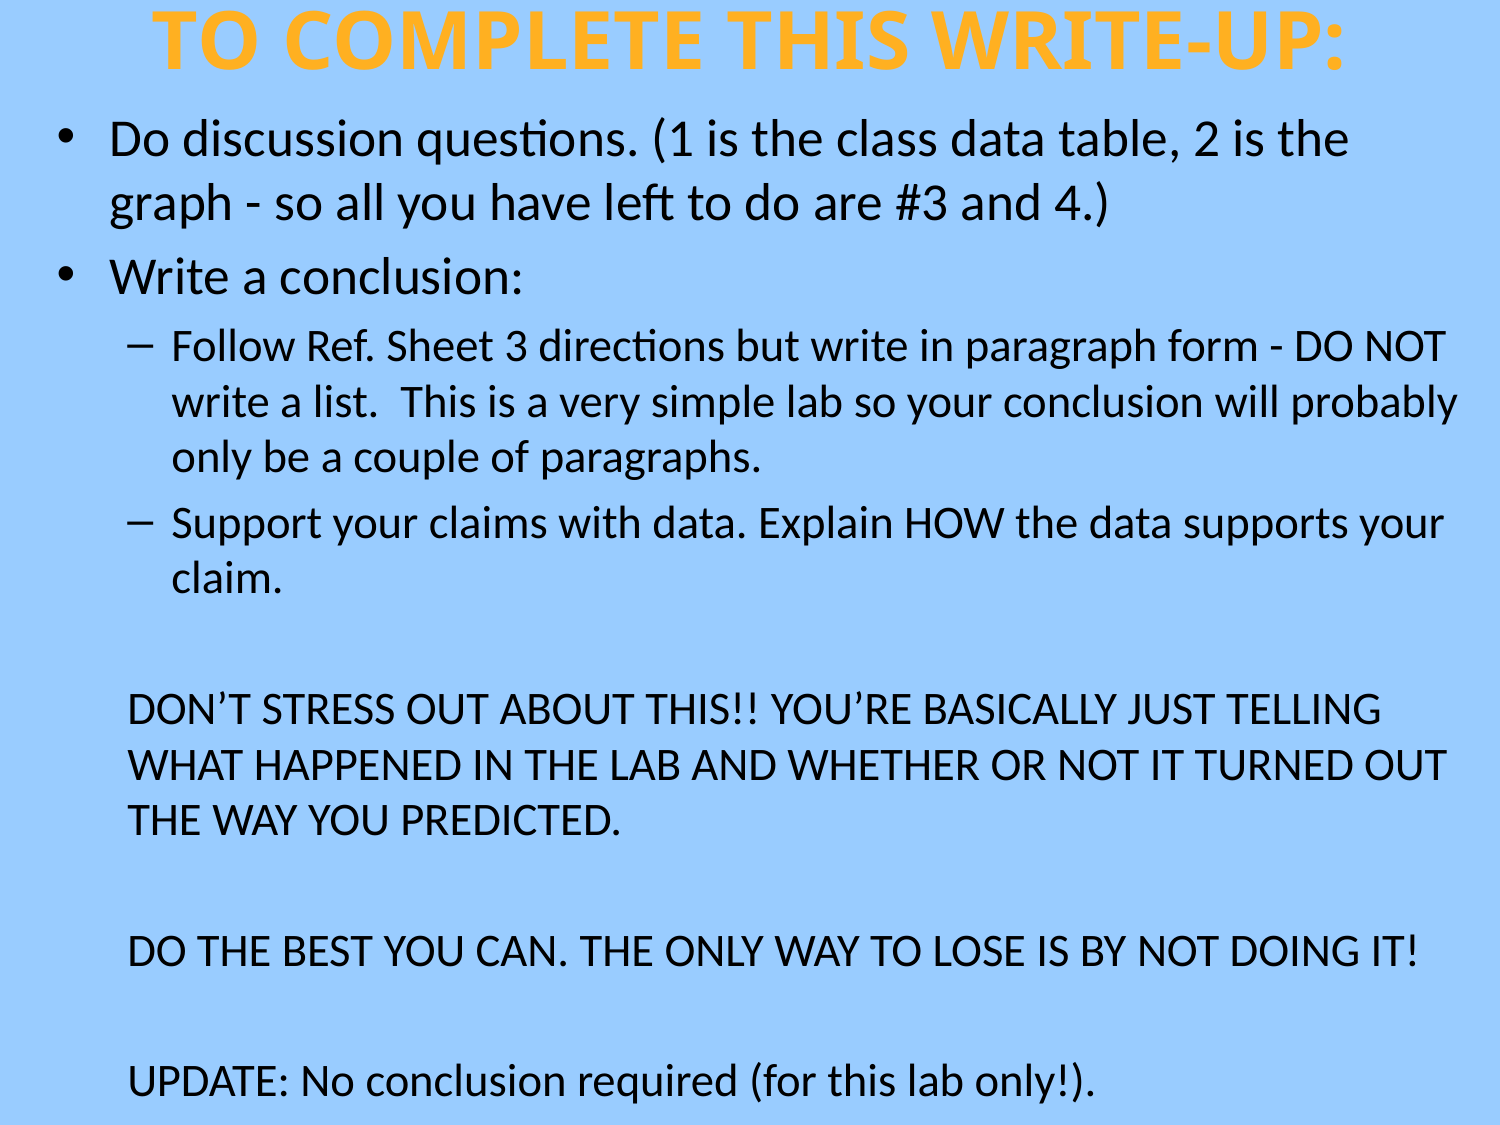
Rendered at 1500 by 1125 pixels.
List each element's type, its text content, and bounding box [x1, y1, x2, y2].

list Do discussion questions. (1 is the class data table, 2 is the graph - so all you have left to do are #3 and 4.) Write a conclusion: Follow Ref. Sheet 3 directions but write in paragraph form - DO NOT write a list. This is a very simple lab so your conclusion will probably only be a couple of paragraphs. Support your claims with data. Explain HOW the data supports your claim. DON’T STRESS OUT ABOUT THIS!! YOU’RE BASICALLY JUST TELLING WHAT HAPPENED IN THE LAB AND WHETHER OR NOT IT TURNED OUT THE WAY YOU PREDICTED. DO THE BEST YOU CAN. THE ONLY WAY TO LOSE IS BY NOT DOING IT! UPDATE: No conclusion required (for this lab only!). [41, 95, 1500, 1125]
title TO COMPLETE THIS WRITE-UP: [75, 0, 1425, 95]
